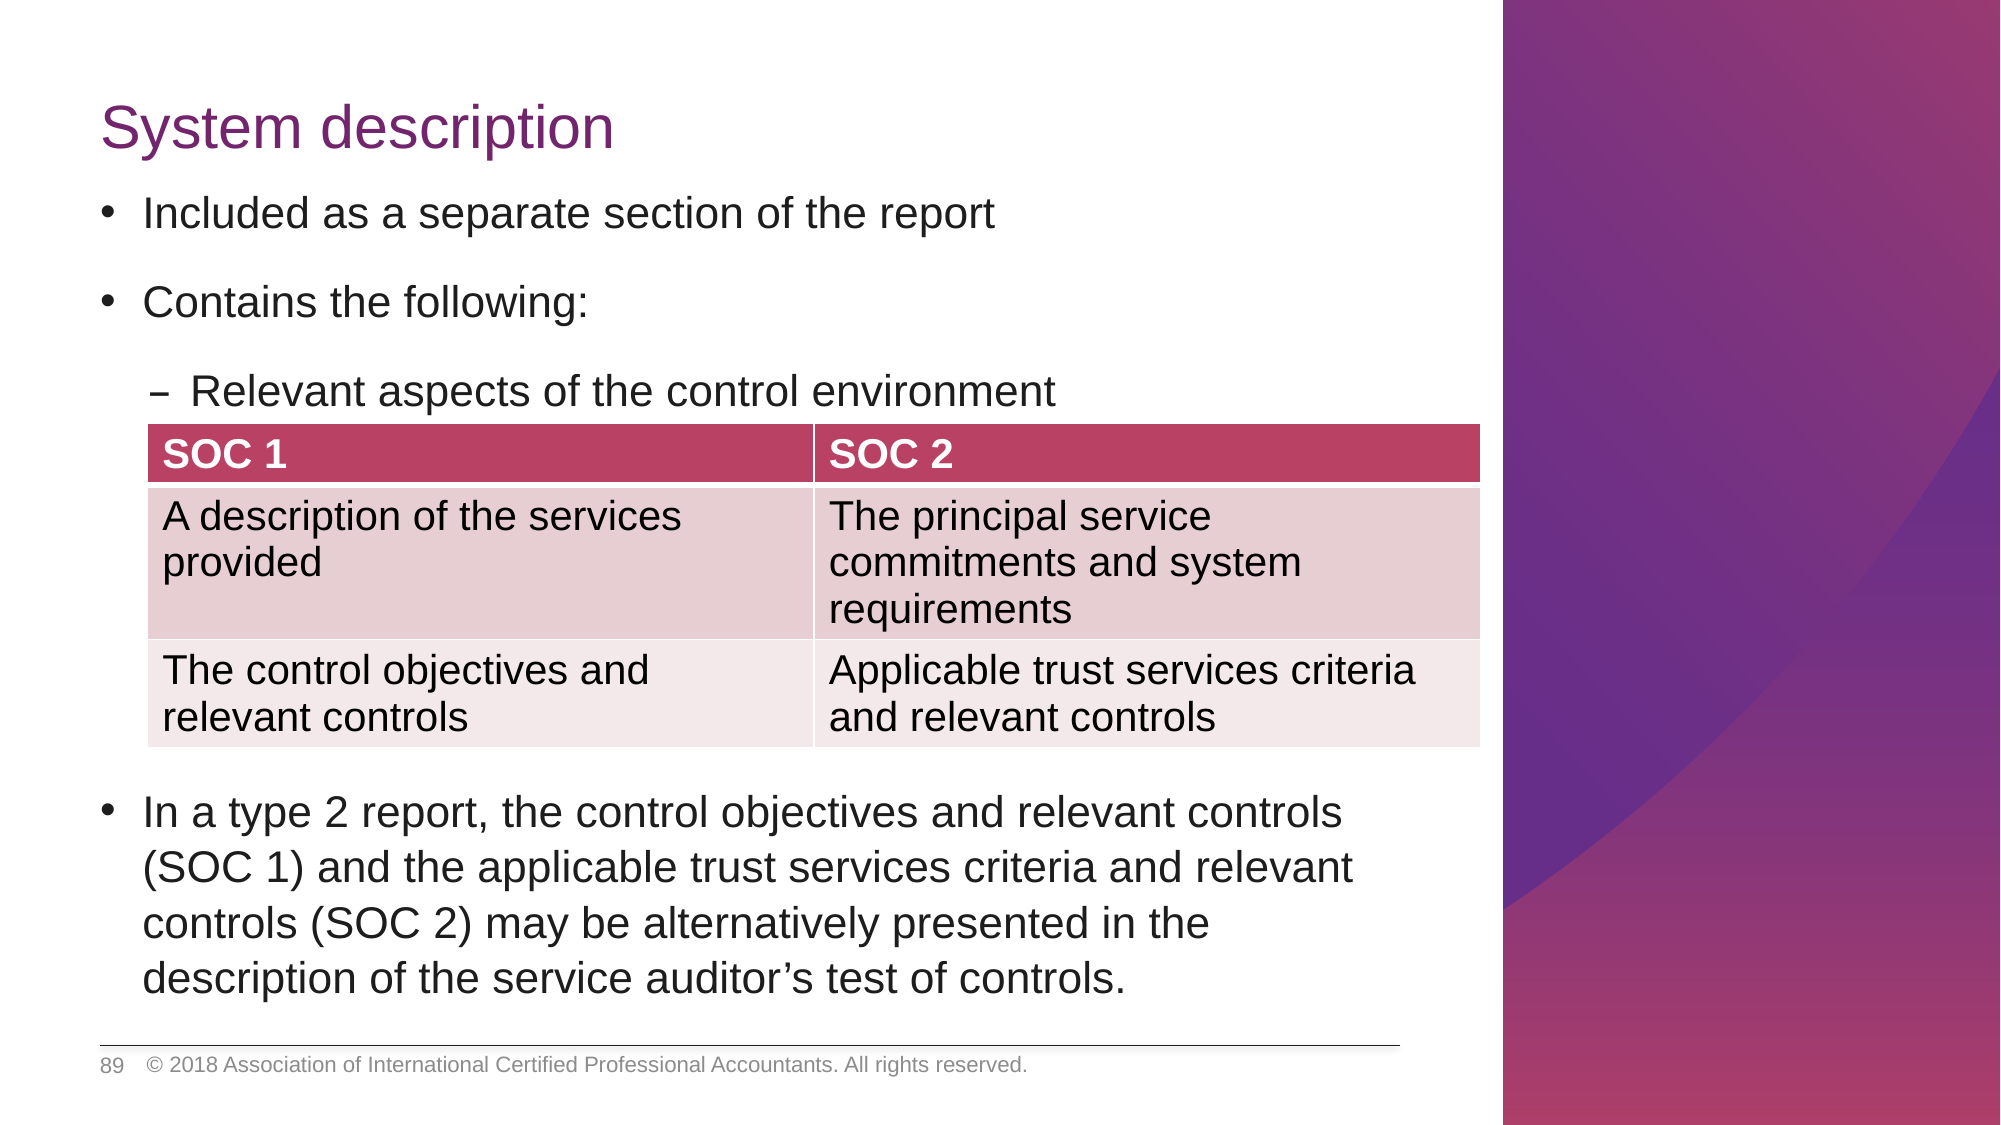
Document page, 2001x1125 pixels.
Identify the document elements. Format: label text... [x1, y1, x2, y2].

table_cell The principal service commitments and system requirements [815, 488, 1480, 639]
title System description [100, 31, 1401, 161]
footer © 2018 Association of International Certified Professional Accountants. All rights reserved. [147, 1050, 1400, 1111]
table_header SOC 2 [815, 424, 1480, 482]
table_cell Applicable trust services criteria and relevant controls [815, 640, 1480, 747]
slide_number 89 [99, 1050, 147, 1111]
table_cell The control objectives and relevant controls [148, 640, 813, 747]
picture [1503, 0, 2001, 1125]
list Included as a separate section of the report Contains the following: Relevant aspects of the control environment In a type 2 report, the control objectives and relevant controls (SOC 1) and the applicable trust services criteria and relevant controls (SOC 2) may be alternatively presented in the description of the service auditor’s test of controls. [100, 182, 1401, 1058]
table_cell A description of the services provided [148, 488, 813, 639]
table_header SOC 1 [148, 424, 813, 482]
